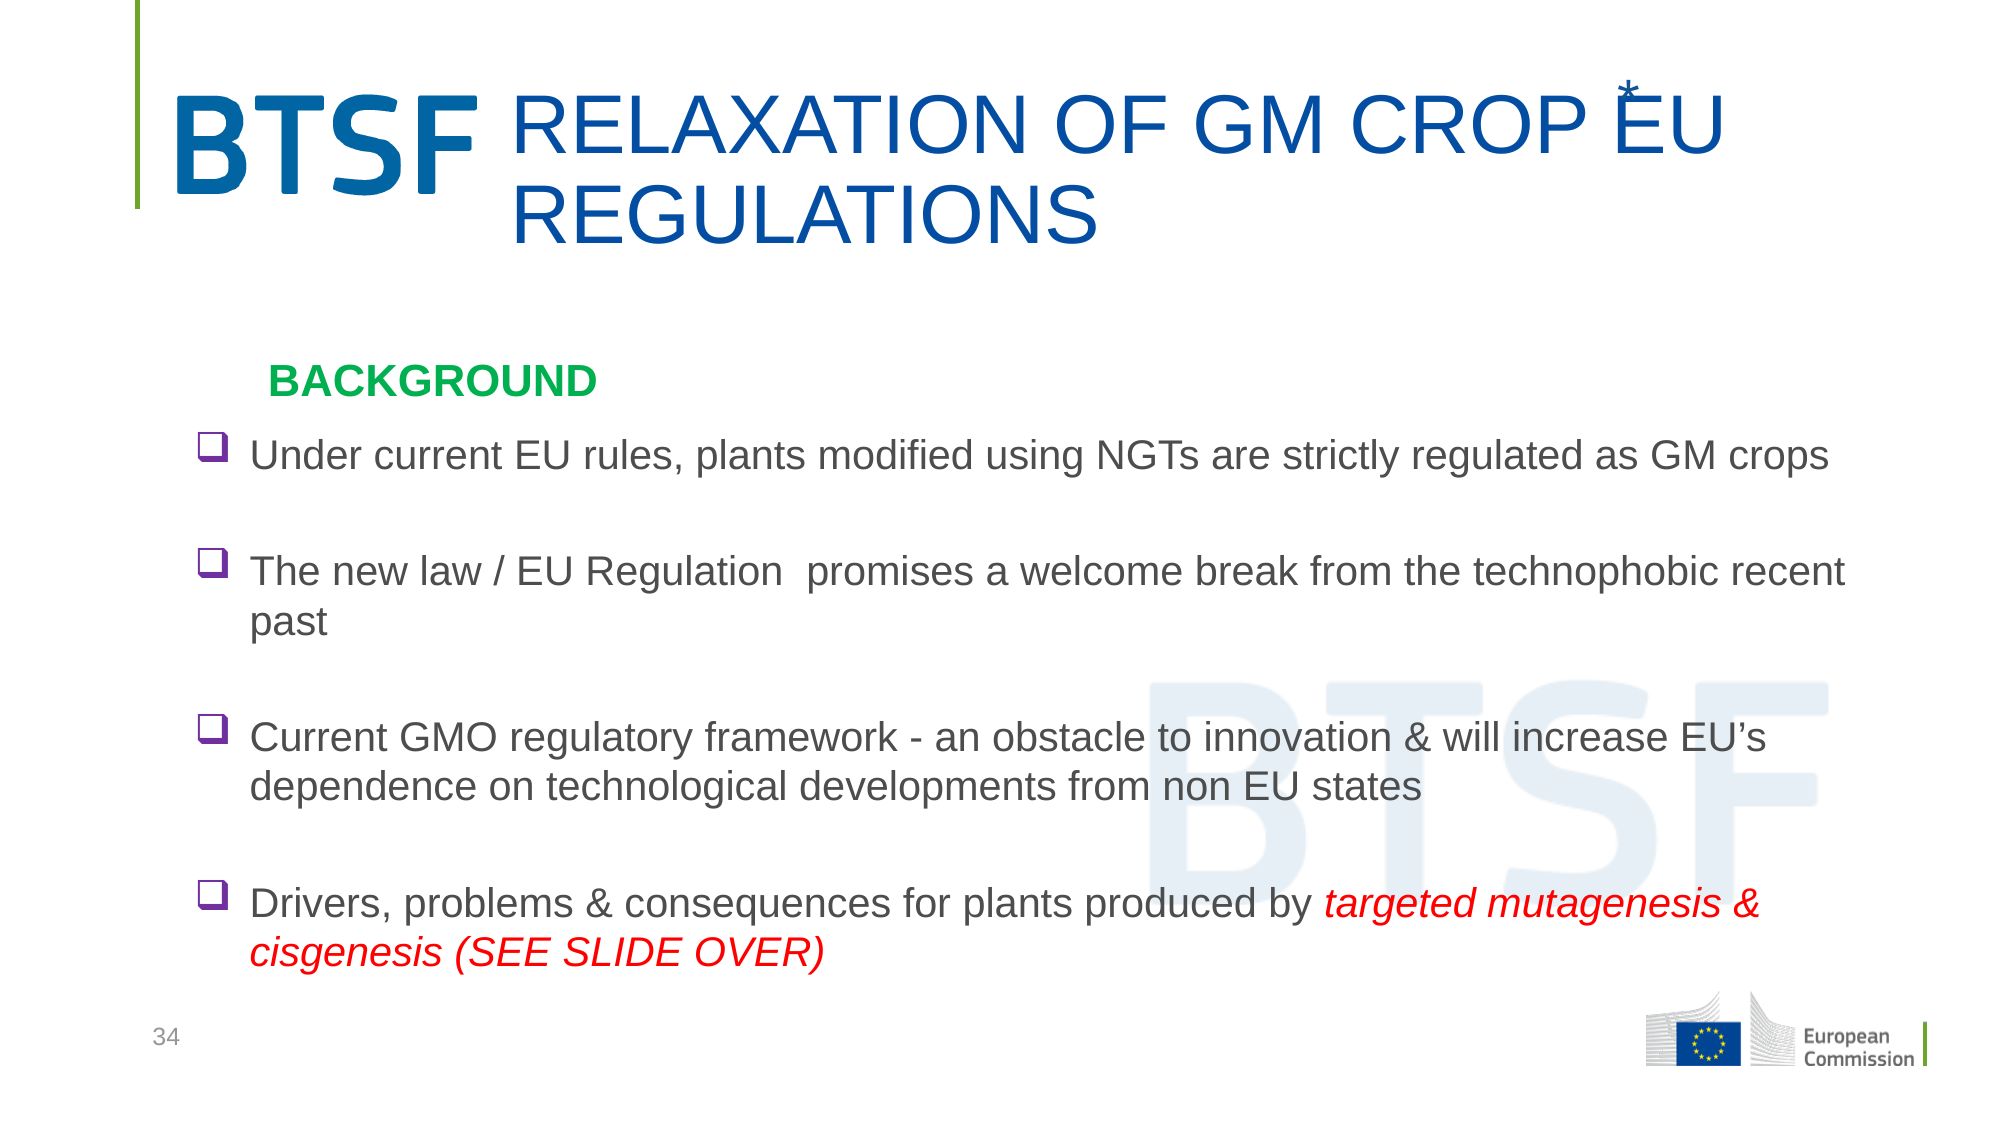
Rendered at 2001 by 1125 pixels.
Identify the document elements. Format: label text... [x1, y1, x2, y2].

text_box BACKGROUND Under current EU rules, plants modified using NGTs are strictly regulated as GM crops The new law / EU Regulation promises a welcome break from the technophobic recent past Current GMO regulatory framework - an obstacle to innovation & will increase EU’s dependence on technological developments from non EU states Drivers, problems & consequences for plants produced by targeted mutagenesis & cisgenesis (SEE SLIDE OVER) [179, 340, 1883, 984]
picture [1646, 991, 1927, 1066]
text_box * [1602, 54, 1674, 140]
title RELAXATION OF GM CROP EU REGULATIONS [495, 133, 1883, 262]
picture [148, 77, 516, 214]
slide_number 34 [137, 1005, 588, 1066]
